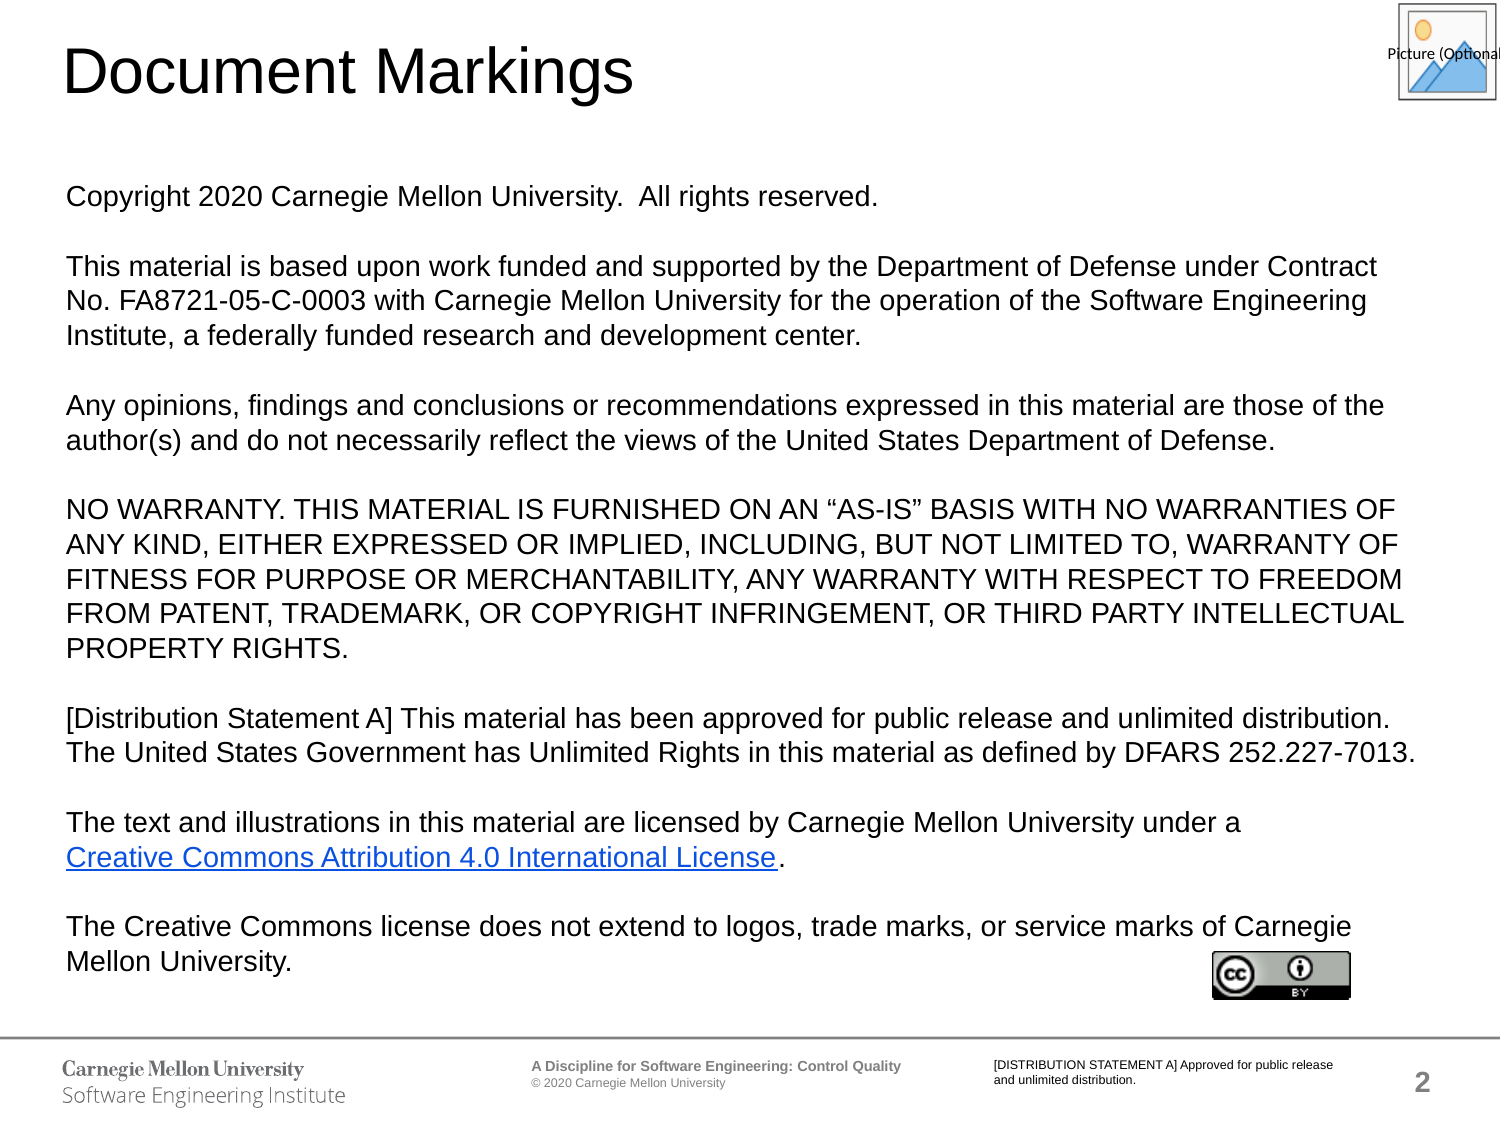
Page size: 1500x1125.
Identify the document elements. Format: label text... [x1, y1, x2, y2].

title Document Markings [62, 91, 1338, 182]
picture [1394, 0, 1500, 105]
picture [1212, 951, 1351, 1000]
list Copyright 2020 Carnegie Mellon University. All rights reserved. This material is based upon work funded and supported by the Department of Defense under Contract No. FA8721-05-C-0003 with Carnegie Mellon University for the operation of the Software Engineering Institute, a federally funded research and development center. Any opinions, findings and conclusions or recommendations expressed in this material are those of the author(s) and do not necessarily reflect the views of the United States Department of Defense. NO WARRANTY. THIS MATERIAL IS FURNISHED ON AN “AS-IS” BASIS WITH NO WARRANTIES OF ANY KIND, EITHER EXPRESSED OR IMPLIED, INCLUDING, BUT NOT LIMITED TO, WARRANTY OF FITNESS FOR PURPOSE OR MERCHANTABILITY, ANY WARRANTY WITH RESPECT TO FREEDOM FROM PATENT, TRADEMARK, OR COPYRIGHT INFRINGEMENT, OR THIRD PARTY INTELLECTUAL PROPERTY RIGHTS. [Distribution Statement A] This material has been approved for public release and unlimited distribution. The United States Government has Unlimited Rights in this material as defined by DFARS 252.227-7013. The text and illustrations in this material are licensed by Carnegie Mellon University under a Creative Commons Attribution 4.0 International License. The Creative Commons license does not extend to logos, trade marks, or service marks of Carnegie Mellon University. [65, 177, 1431, 1000]
text_box [0, 0, 1394, 91]
